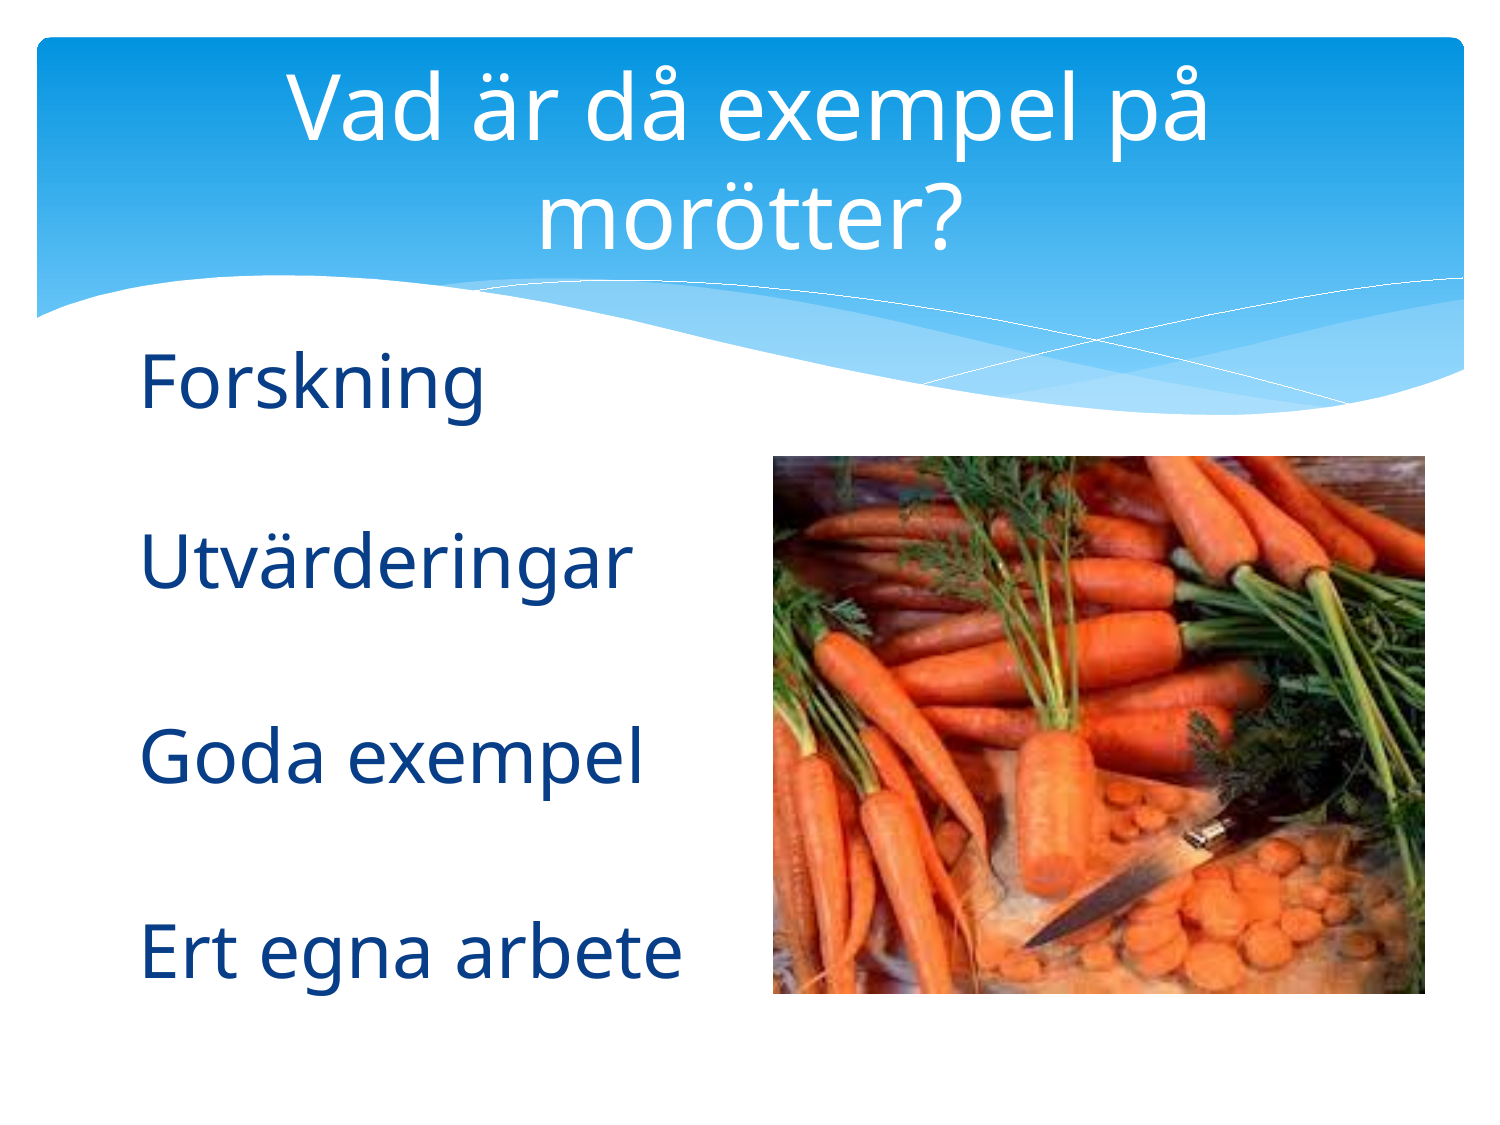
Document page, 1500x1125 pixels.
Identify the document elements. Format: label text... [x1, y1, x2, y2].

list Forskning Utvärderingar Goda exempel Ert egna arbete [123, 326, 1340, 988]
picture [773, 455, 1425, 994]
title Vad är då exempel på morötter? [75, 55, 1425, 261]
